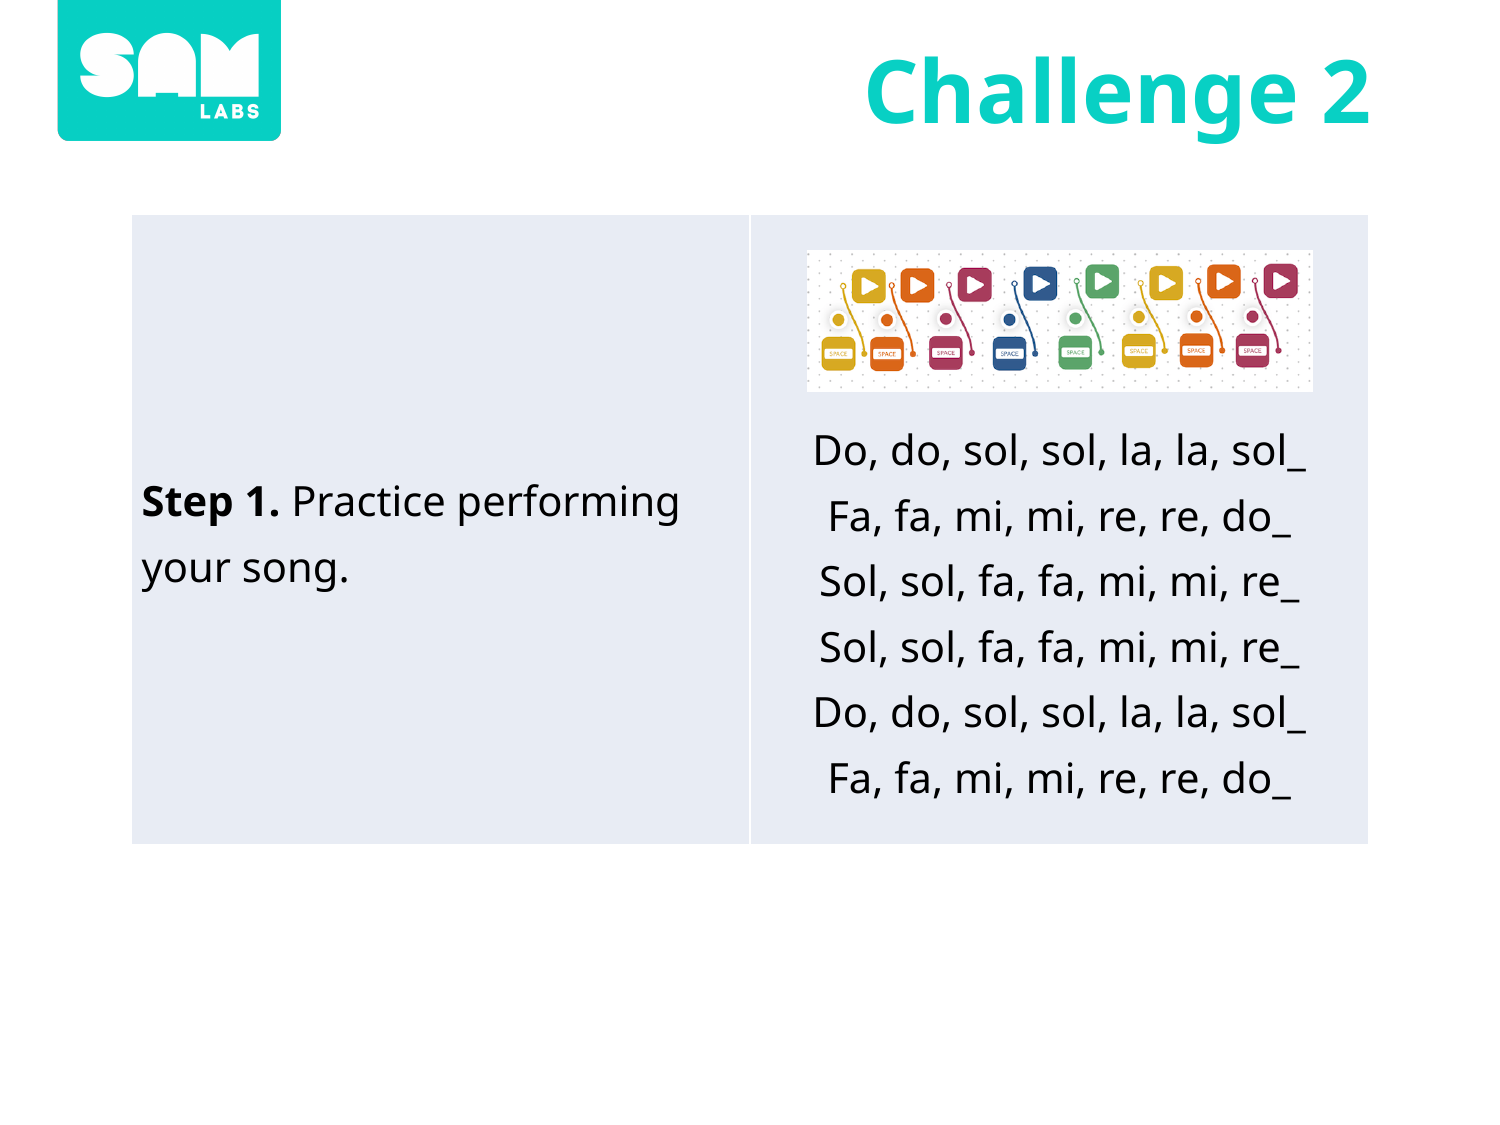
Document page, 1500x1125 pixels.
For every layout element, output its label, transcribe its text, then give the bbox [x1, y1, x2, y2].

table_header Step 1. Practice performing your song. [132, 215, 749, 844]
picture [0, 0, 281, 142]
text_box Challenge 2 [286, 39, 1427, 142]
table_header Do, do, sol, sol, la, la, sol_ Fa, fa, mi, mi, re, re, do_ Sol, sol, fa, fa, mi, mi, re_ Sol, sol, fa, fa, mi, mi, re_ Do, do, sol, sol, la, la, sol_ Fa, fa, mi, mi, re, re, do_ [751, 215, 1368, 844]
picture [807, 250, 1313, 392]
